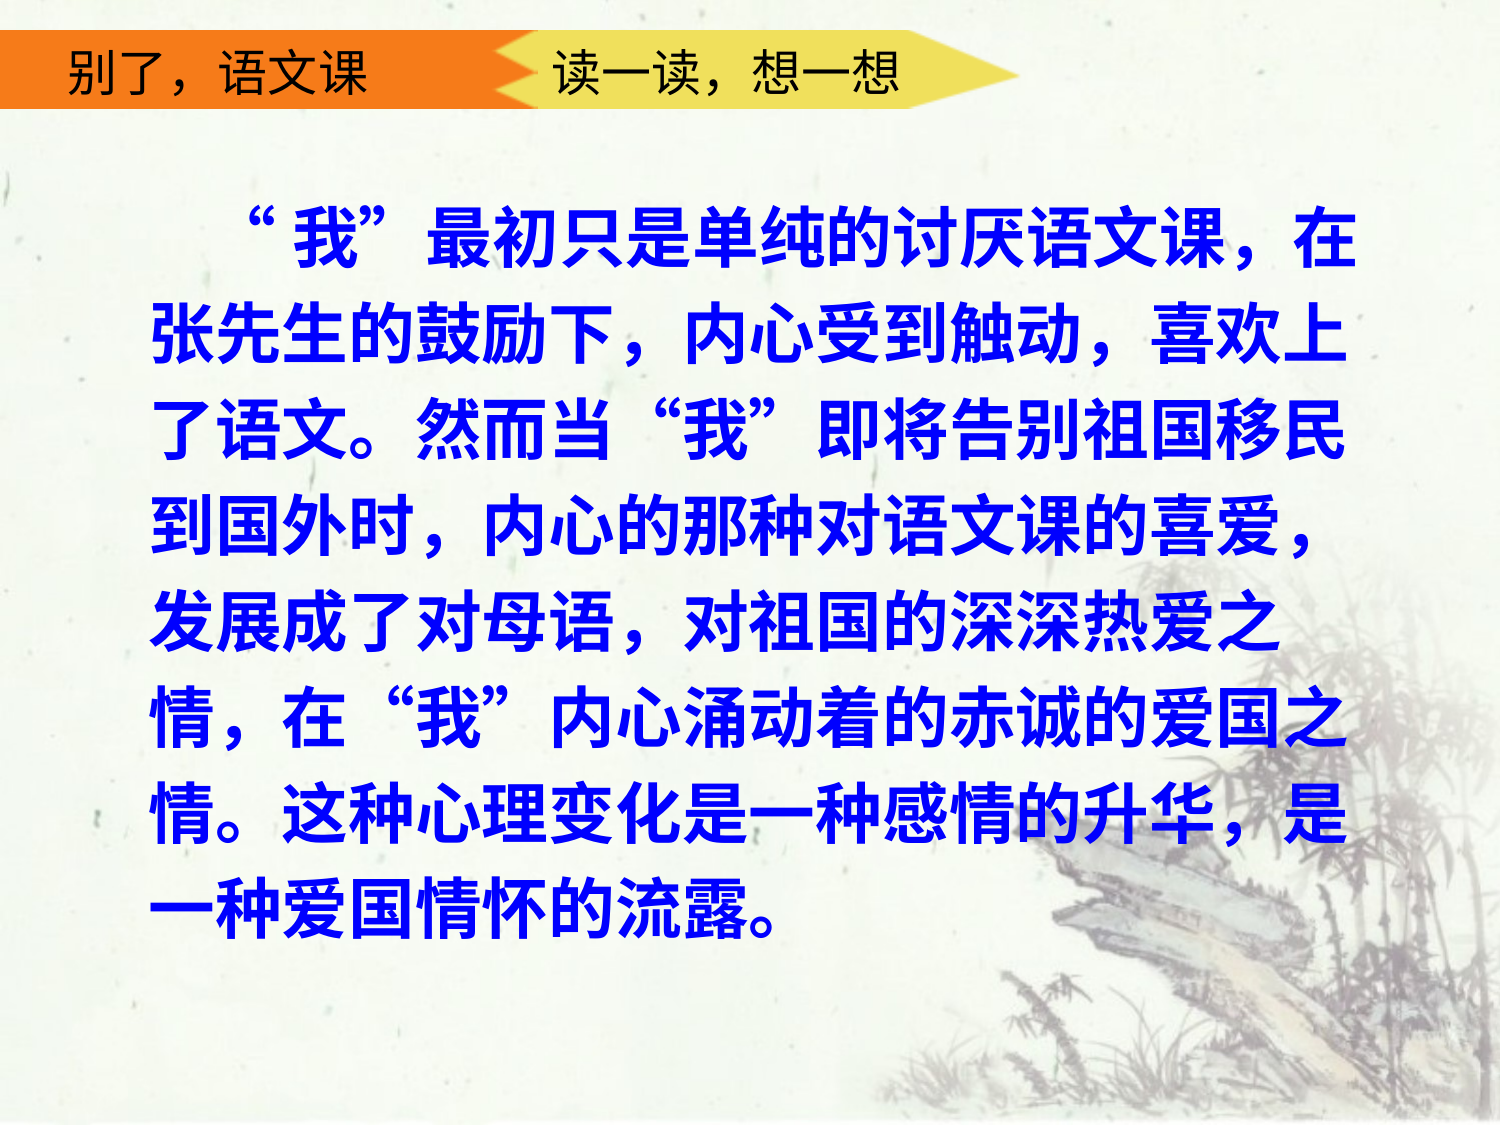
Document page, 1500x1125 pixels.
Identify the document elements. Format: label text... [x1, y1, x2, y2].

picture [0, 0, 1500, 1125]
text_box “我”最初只是单纯的讨厌语文课，在张先生的鼓励下，内心受到触动，喜欢上了语文。然而当“我”即将告别祖国移民到国外时，内心的那种对语文课的喜爱，发展成了对母语，对祖国的深深热爱之情，在“我”内心涌动着的赤诚的爱国之情。这种心理变化是一种感情的升华，是一种爱国情怀的流露。 [133, 172, 1388, 955]
